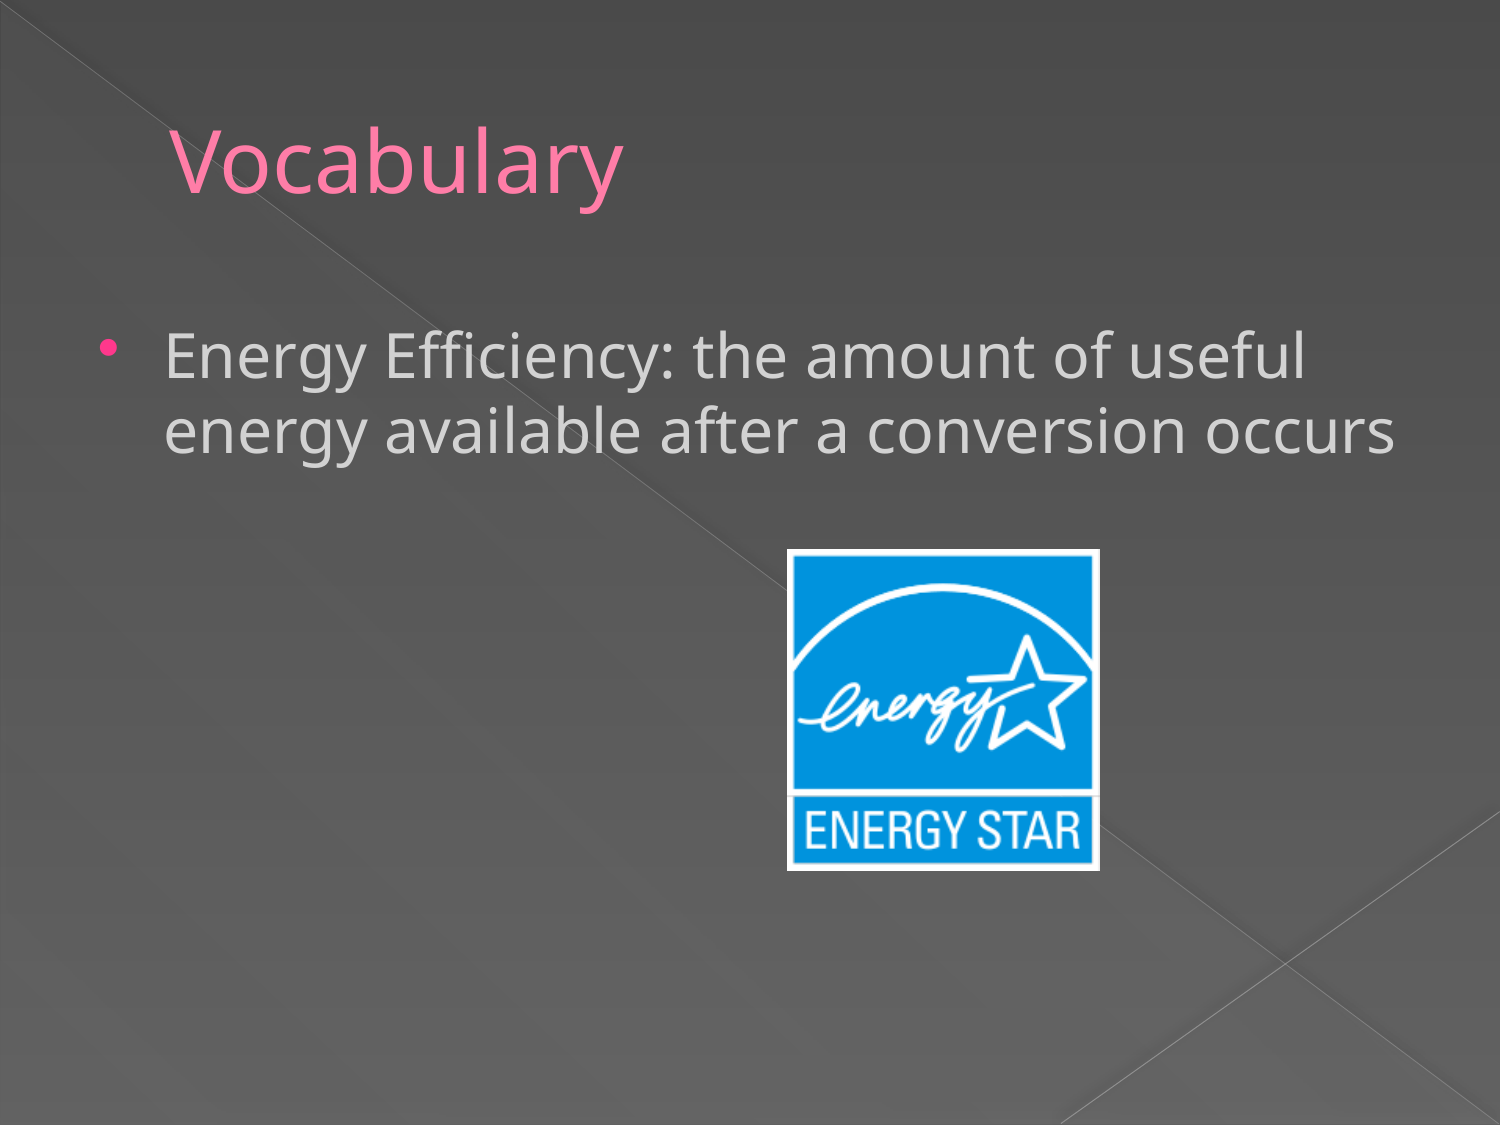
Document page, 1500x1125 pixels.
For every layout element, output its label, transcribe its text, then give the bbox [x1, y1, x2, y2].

picture [787, 549, 1101, 871]
title Vocabulary [75, 43, 1425, 274]
list Energy Efficiency: the amount of useful energy available after a conversion occurs [75, 308, 1425, 1059]
